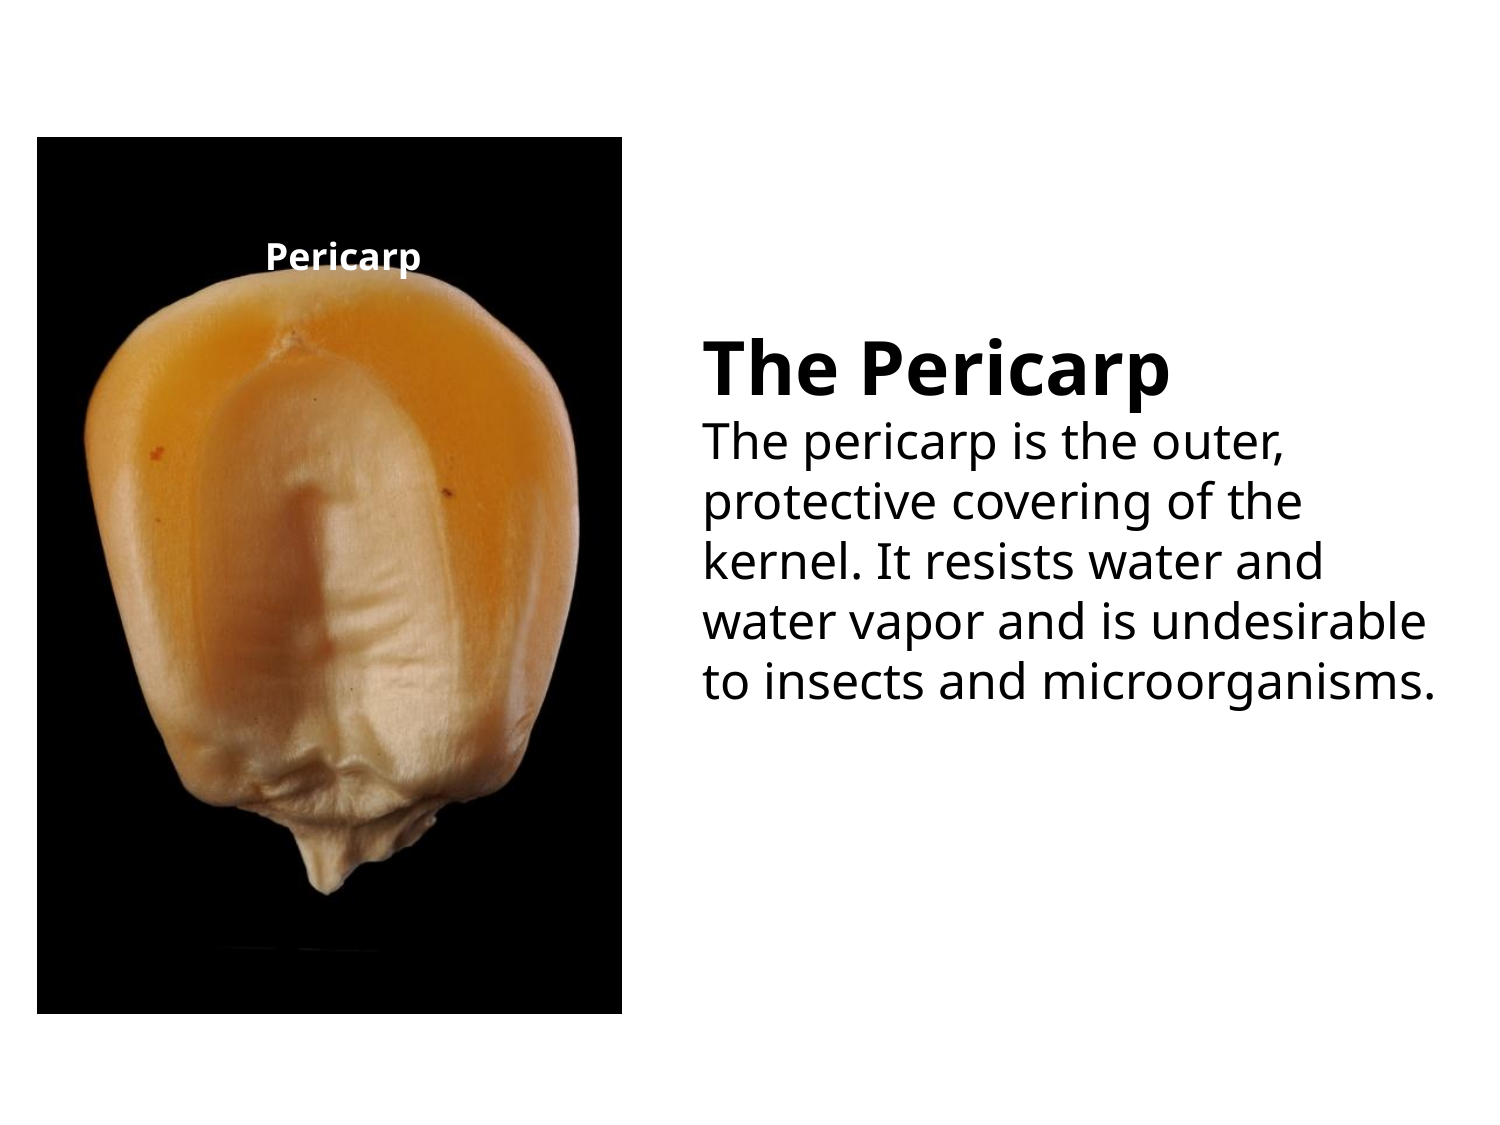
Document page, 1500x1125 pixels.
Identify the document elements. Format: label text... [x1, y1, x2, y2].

text_box The Pericarp The pericarp is the outer, protective covering of the kernel. It resists water and water vapor and is undesirable to insects and microorganisms. [687, 312, 1463, 718]
picture [37, 137, 623, 1014]
